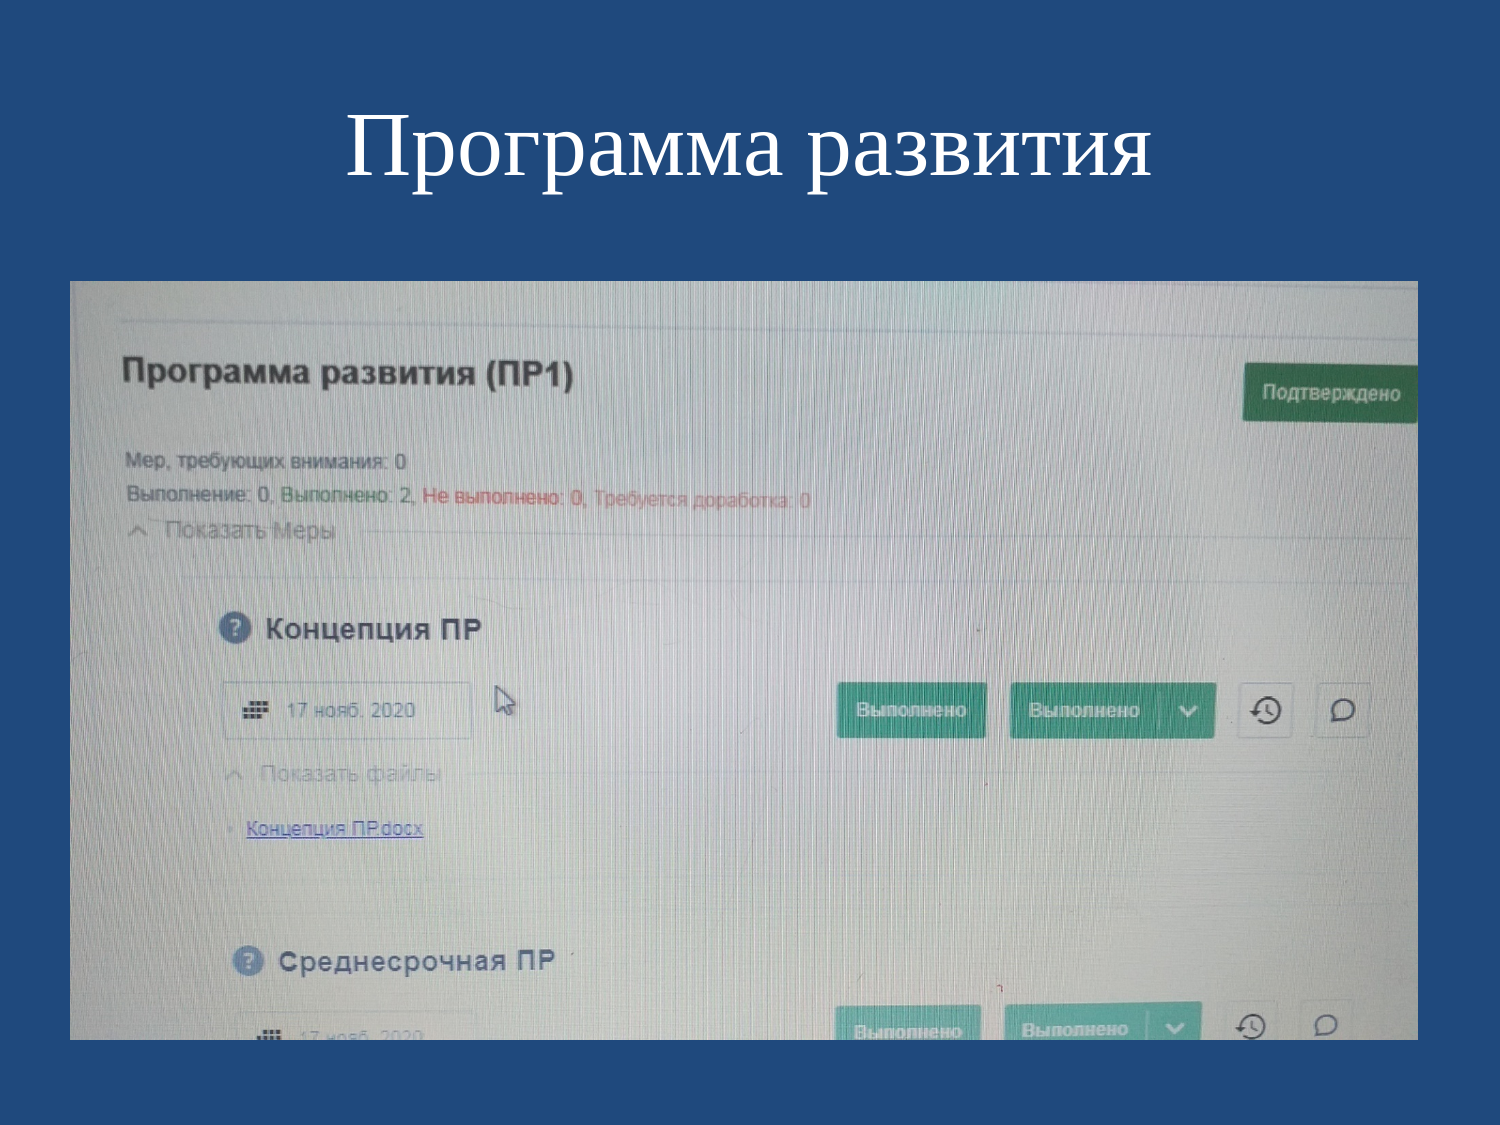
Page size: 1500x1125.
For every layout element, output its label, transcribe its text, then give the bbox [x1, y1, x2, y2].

picture [70, 280, 1419, 1040]
title Программа развития [75, 45, 1425, 233]
